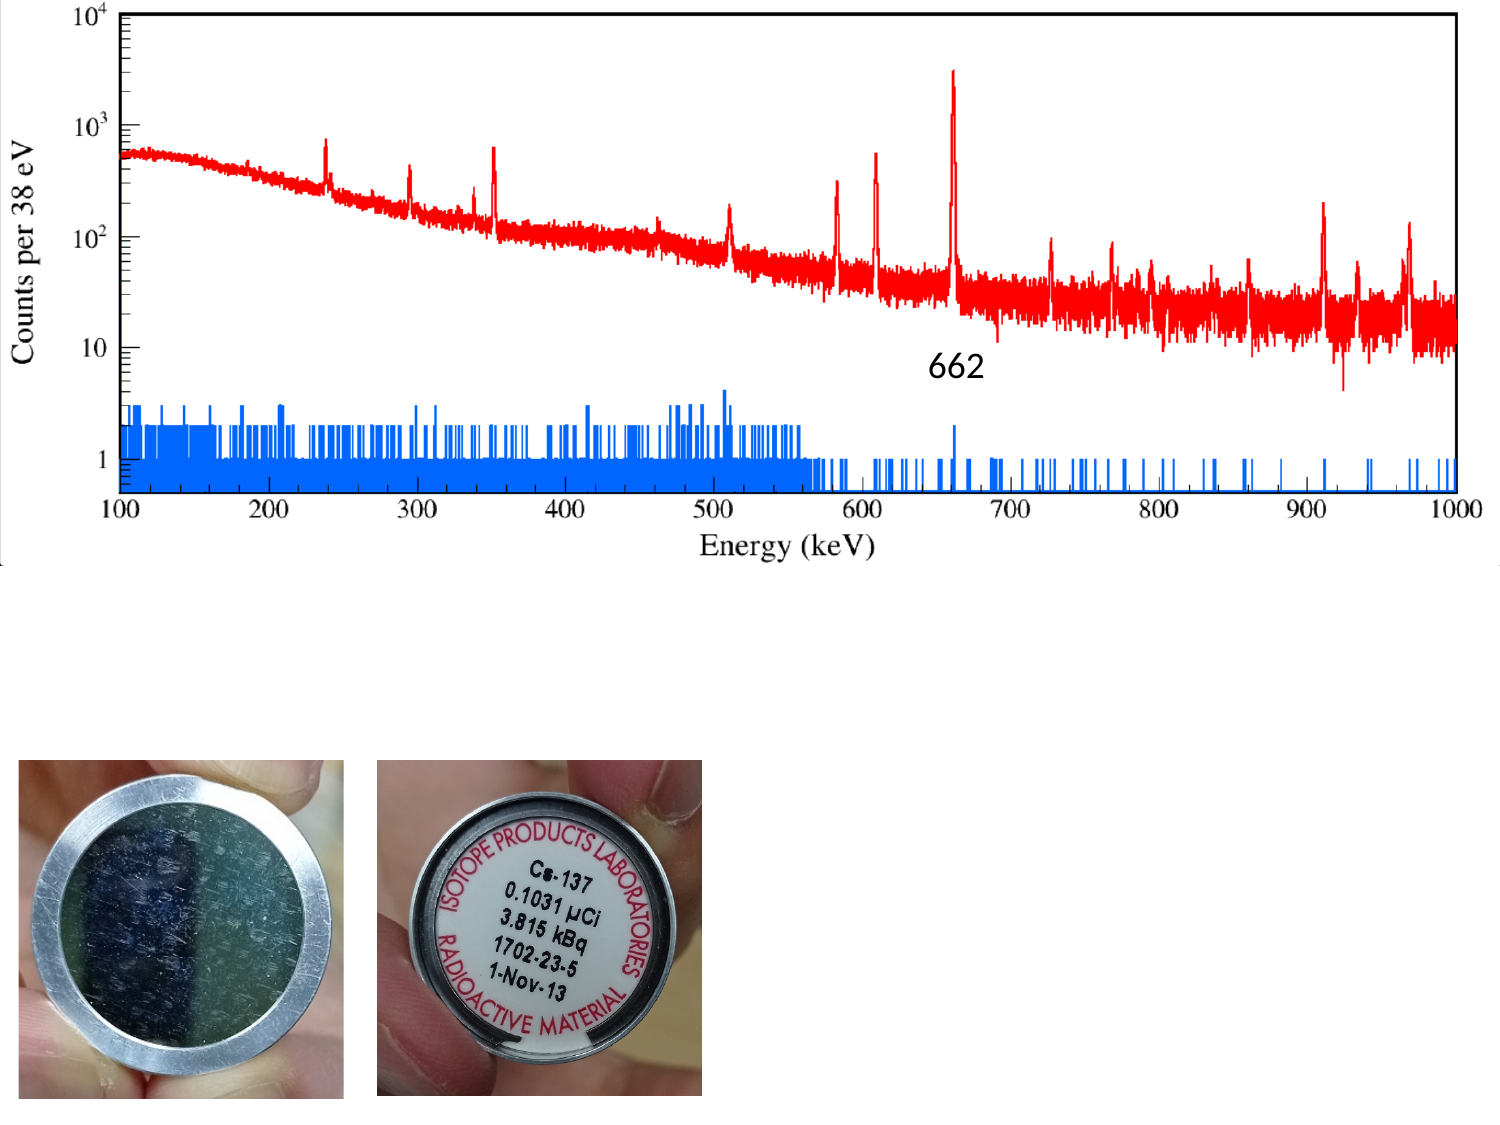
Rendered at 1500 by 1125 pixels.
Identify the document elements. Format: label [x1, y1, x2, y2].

picture [0, 0, 1500, 566]
picture [377, 760, 703, 1096]
picture [18, 760, 344, 1099]
